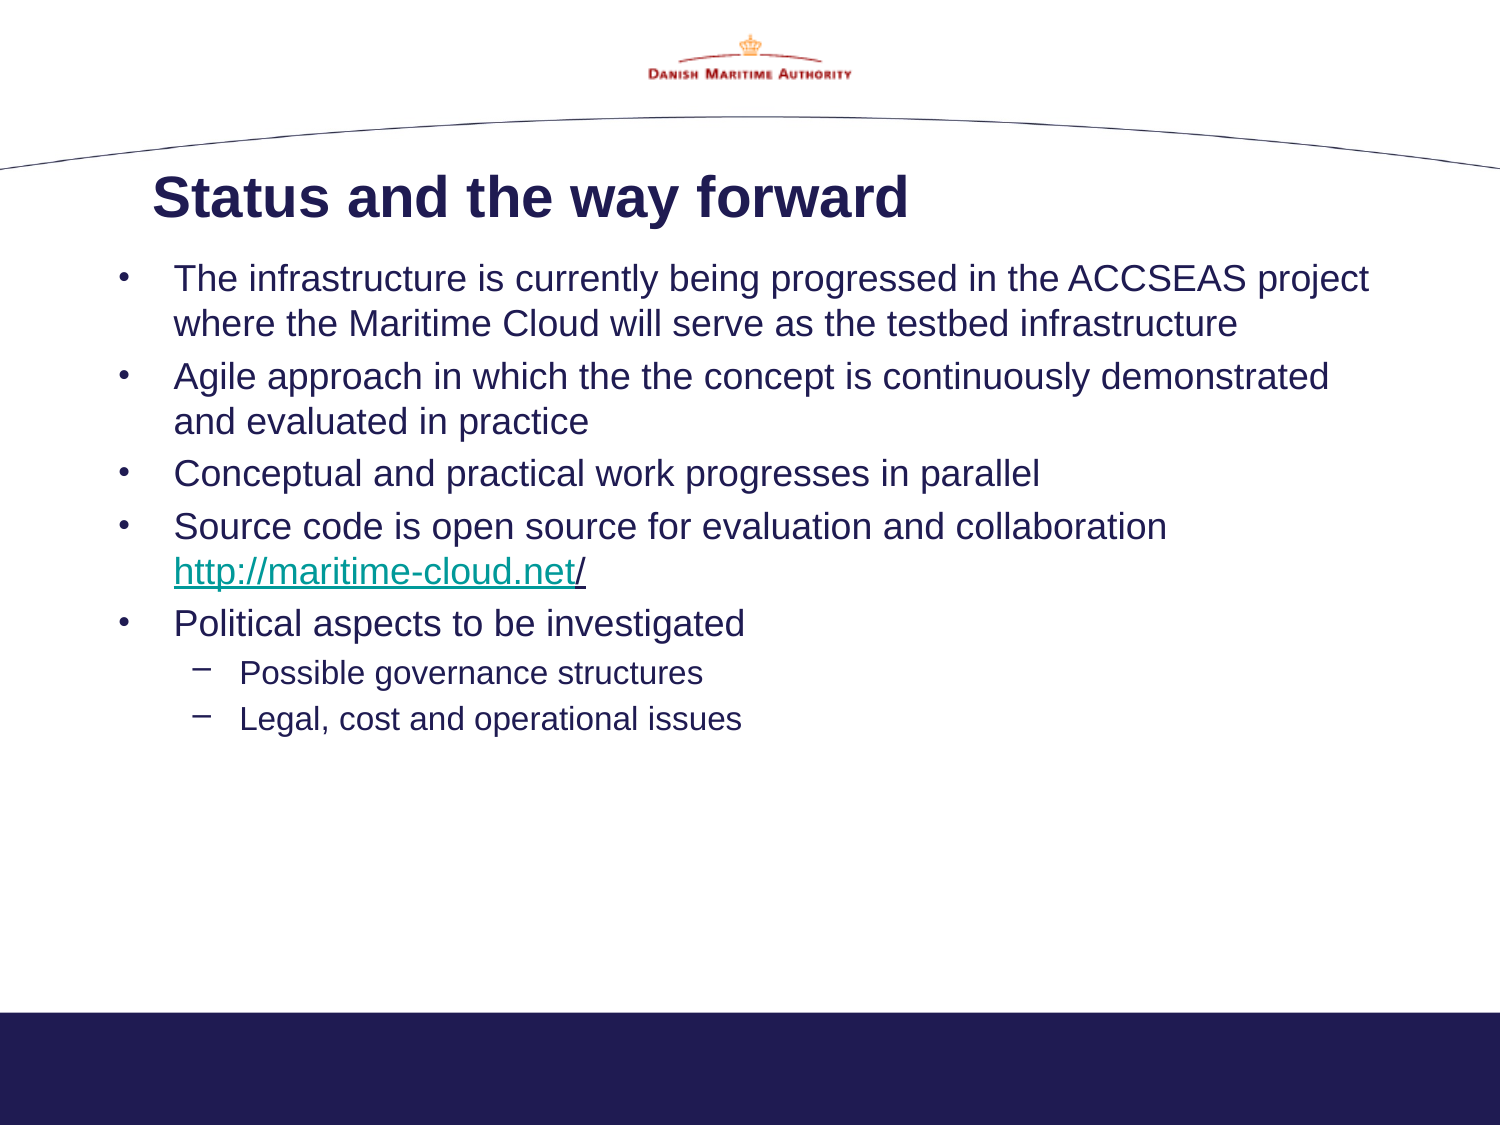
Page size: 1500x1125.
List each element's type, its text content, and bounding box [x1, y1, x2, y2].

picture [0, 29, 1500, 184]
title Status and the way forward [137, 163, 1385, 227]
list The infrastructure is currently being progressed in the ACCSEAS project where the Maritime Cloud will serve as the testbed infrastructure Agile approach in which the the concept is continuously demonstrated and evaluated in practice Conceptual and practical work progresses in parallel Source code is open source for evaluation and collaboration http://maritime-cloud.net/ Political aspects to be investigated Possible governance structures Legal, cost and operational issues [102, 246, 1418, 917]
